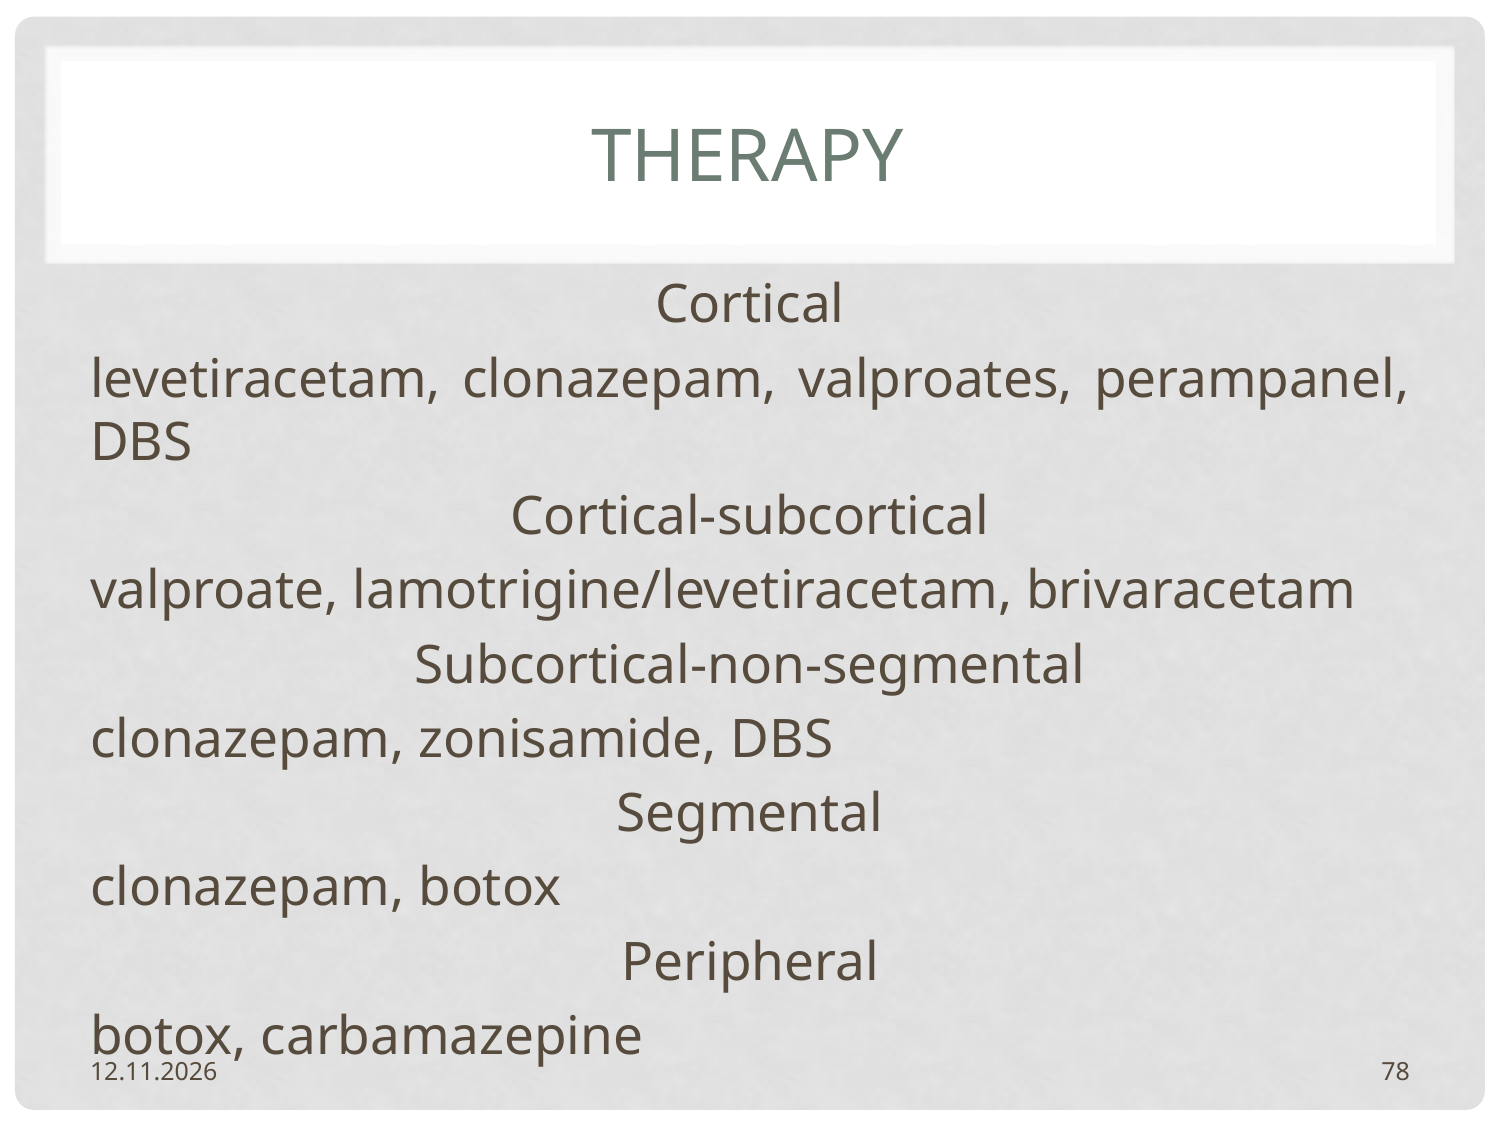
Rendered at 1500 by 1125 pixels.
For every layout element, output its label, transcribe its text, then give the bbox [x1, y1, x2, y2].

list Cortical levetiracetam, clonazepam, valproates, perampanel, DBS Cortical-subcortical valproate, lamotrigine/levetiracetam, brivaracetam Subcortical-non-segmental clonazepam, zonisamide, DBS Segmental clonazepam, botox Peripheral botox, carbamazepine [75, 262, 1425, 1075]
slide_number 78 [1074, 1042, 1425, 1103]
title therapy [69, 66, 1425, 238]
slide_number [75, 1042, 425, 1103]
